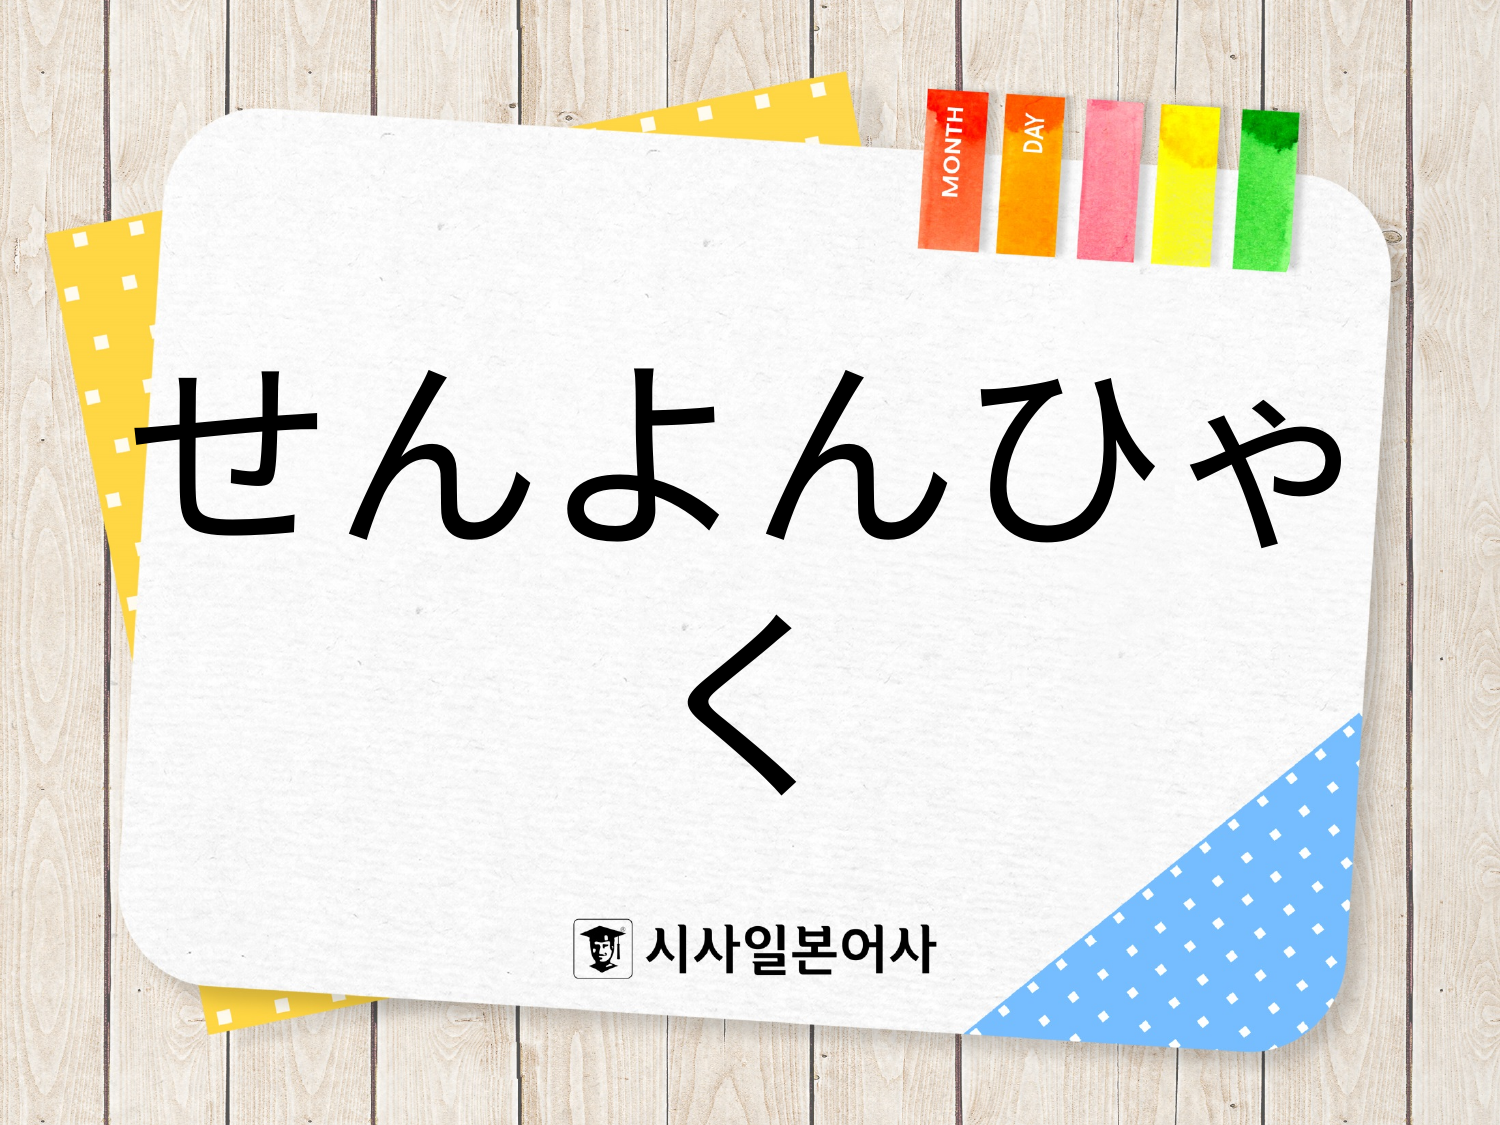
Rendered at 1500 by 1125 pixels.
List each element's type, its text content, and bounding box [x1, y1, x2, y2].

picture [0, 0, 1500, 1125]
title せんよんひゃく [75, 338, 1425, 811]
